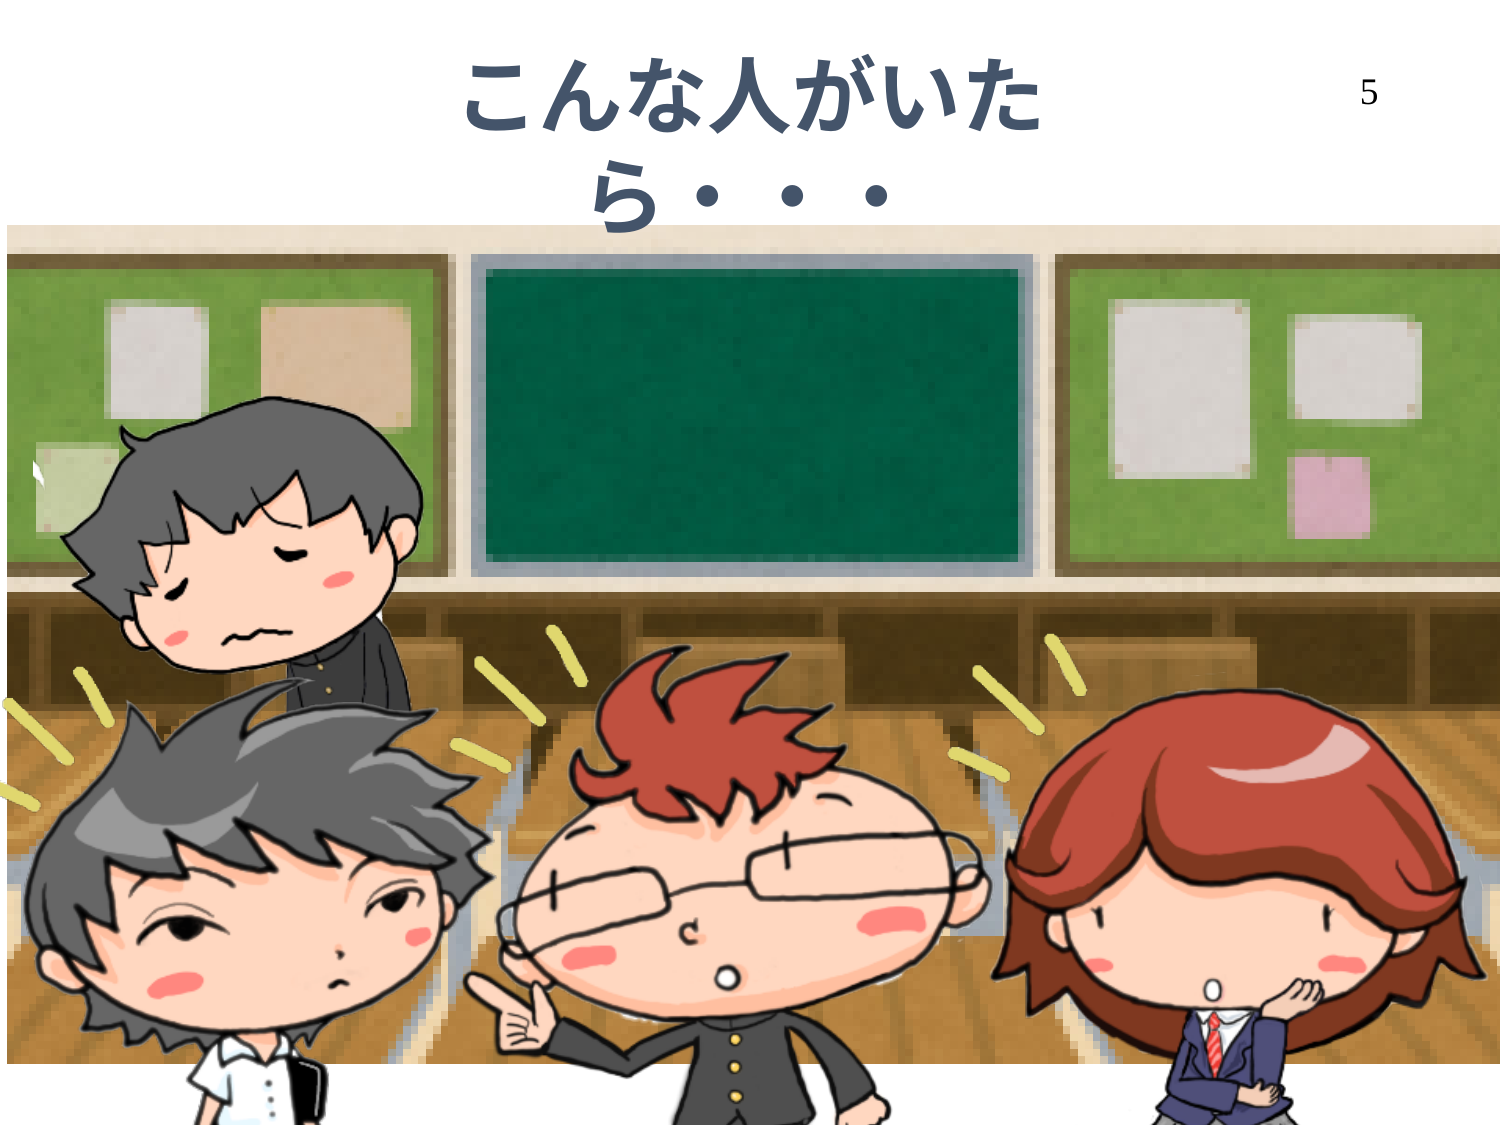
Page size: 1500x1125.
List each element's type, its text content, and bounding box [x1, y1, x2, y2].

text_box こんな人がいたら・・・ [319, 35, 1181, 225]
slide_number 5 [1181, 59, 1394, 120]
picture [0, 225, 1500, 1125]
